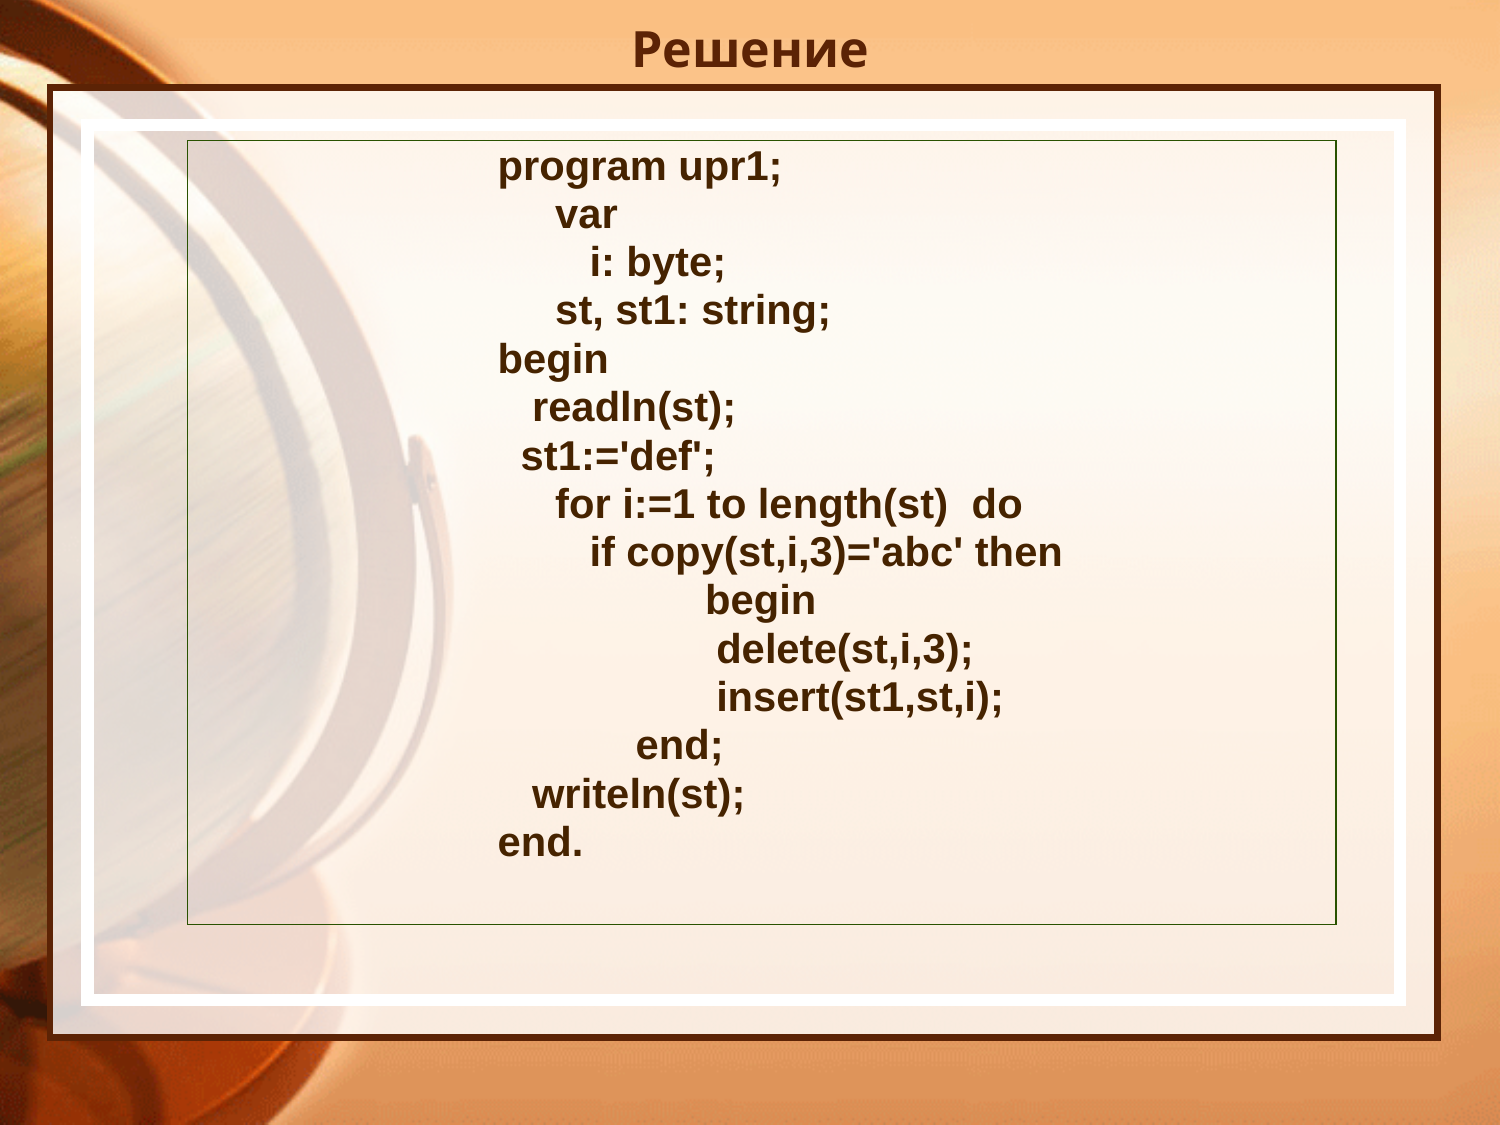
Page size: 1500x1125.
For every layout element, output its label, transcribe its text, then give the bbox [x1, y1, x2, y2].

picture [0, 0, 1500, 1125]
title Решение [432, 23, 1068, 72]
list program upr1; var i: byte; st, st1: string; begin readln(st); st1:='def'; for i:=1 to length(st) do if copy(st,i,3)='abc' then begin delete(st,i,3); insert(st1,st,i); end; writeln(st); end. [187, 140, 1337, 925]
